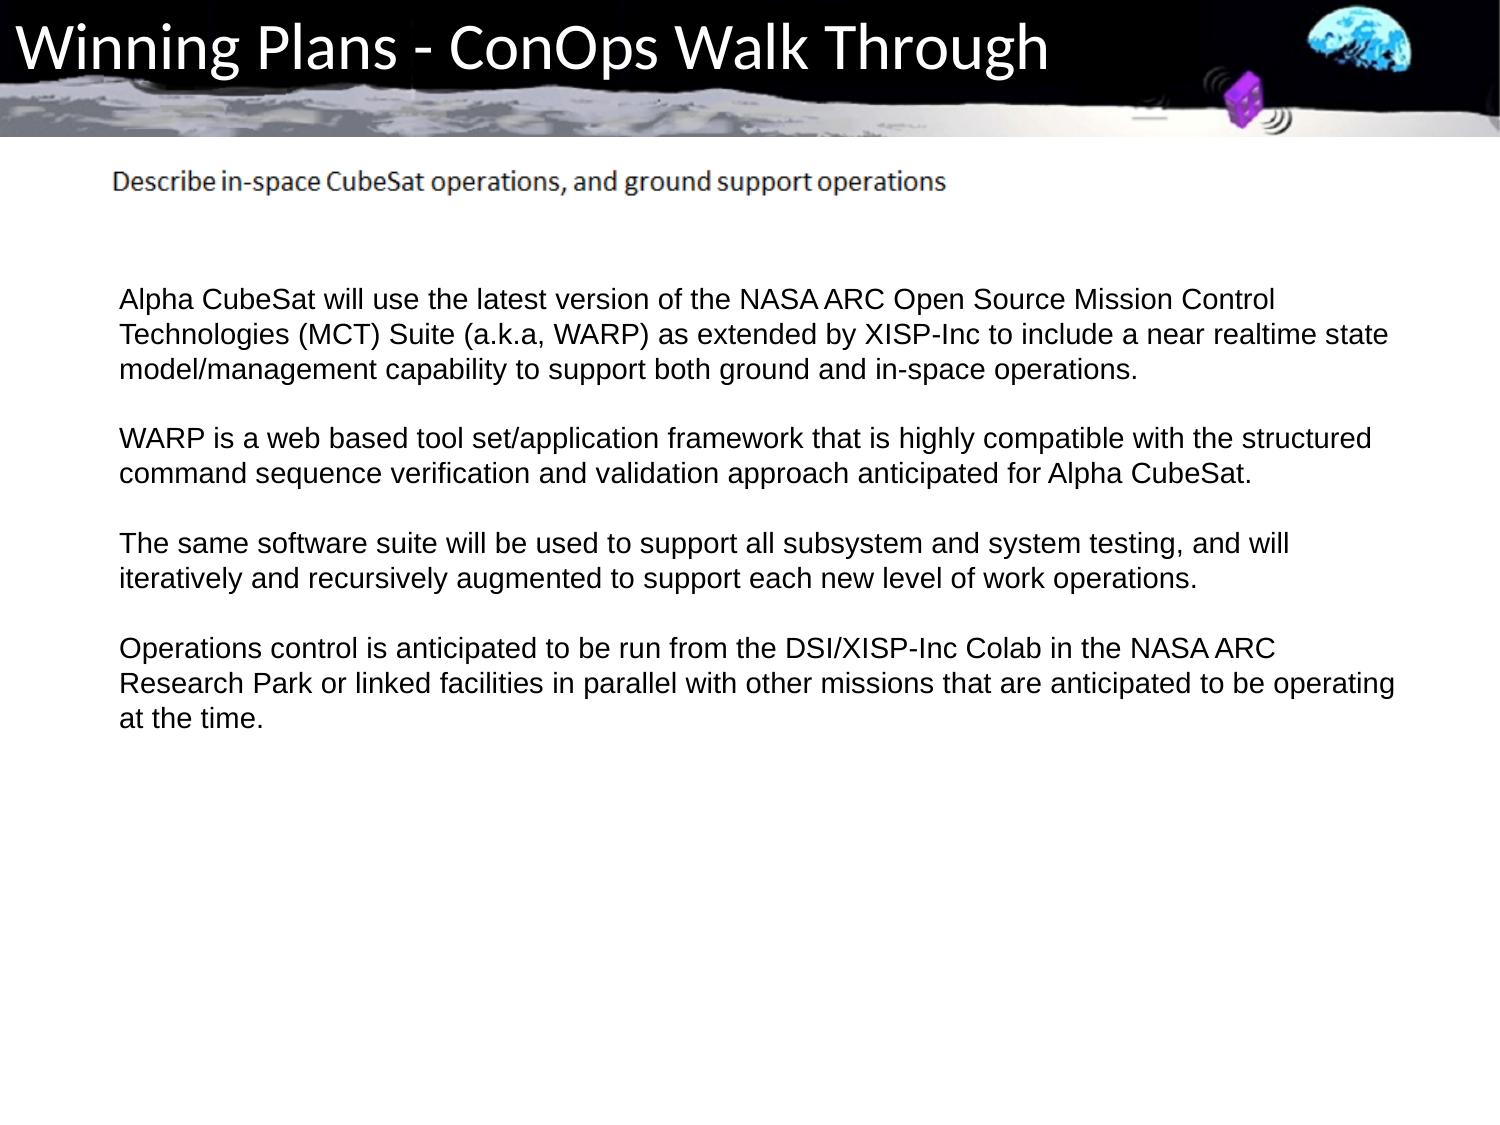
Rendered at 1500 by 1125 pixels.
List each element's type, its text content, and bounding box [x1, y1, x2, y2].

text_box [95, 631, 1314, 718]
picture [0, 0, 1500, 137]
picture [93, 153, 1316, 218]
text_box Alpha CubeSat will use the latest version of the NASA ARC Open Source Mission Control Technologies (MCT) Suite (a.k.a, WARP) as extended by XISP-Inc to include a near realtime state model/management capability to support both ground and in-space operations. WARP is a web based tool set/application framework that is highly compatible with the structured command sequence verification and validation approach anticipated for Alpha CubeSat. The same software suite will be used to support all subsystem and system testing, and will iteratively and recursively augmented to support each new level of work operations. Operations control is anticipated to be run from the DSI/XISP-Inc Colab in the NASA ARC Research Park or linked facilities in parallel with other missions that are anticipated to be operating at the time. [104, 265, 1425, 709]
title Winning Plans - ConOps Walk Through [0, 37, 1085, 129]
